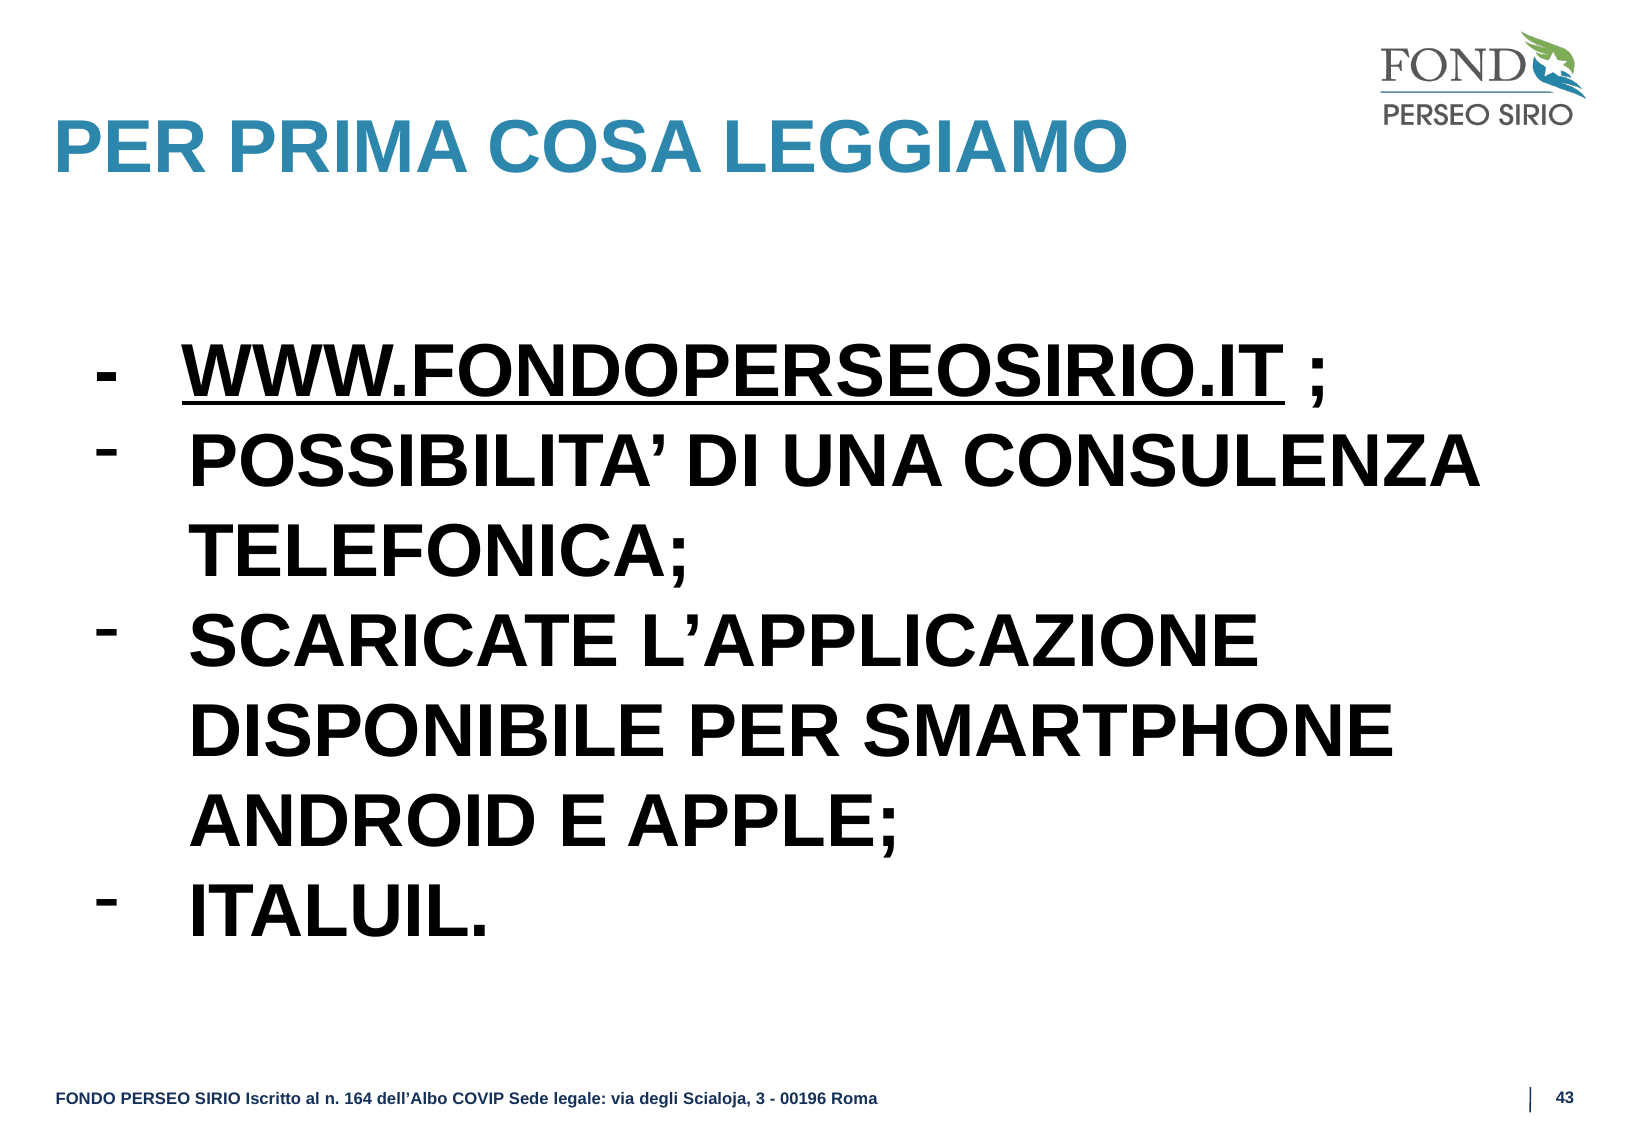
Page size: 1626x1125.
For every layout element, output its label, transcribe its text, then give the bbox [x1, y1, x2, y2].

title PER PRIMA COSA LEGGIAMO [37, 54, 1573, 197]
picture [1379, 31, 1586, 132]
slide_number 43 [1522, 1081, 1590, 1125]
footer FONDO PERSEO SIRIO Iscritto al n. 164 dell’Albo COVIP Sede legale: via degli Scialoja, 3 - 00196 Roma [40, 1082, 1504, 1125]
text_box - WWW.FONDOPERSEOSIRIO.IT ; POSSIBILITA’ DI UNA CONSULENZA TELEFONICA; SCARICATE L’APPLICAZIONE DISPONIBILE PER SMARTPHONE ANDROID E APPLE; ITALUIL. [79, 314, 1568, 1050]
